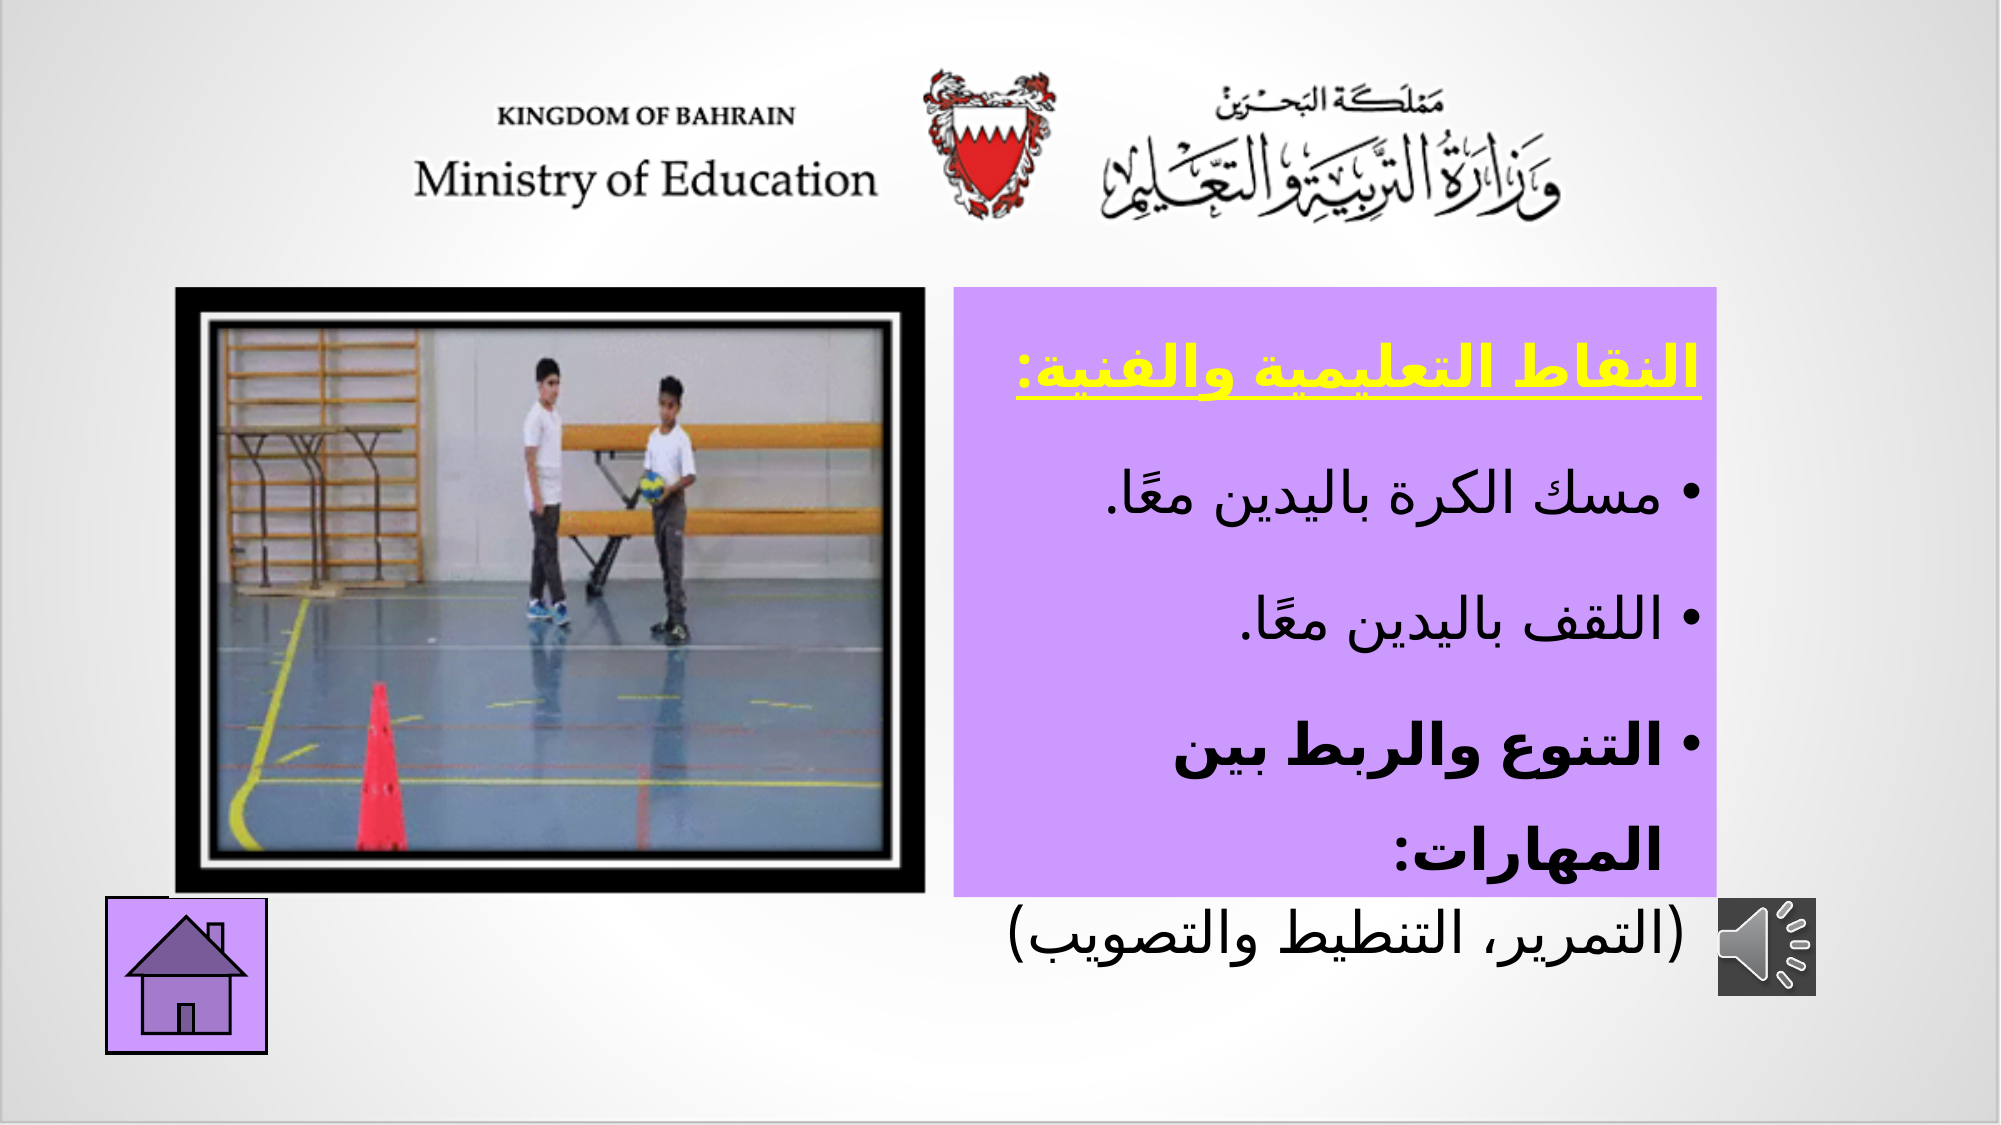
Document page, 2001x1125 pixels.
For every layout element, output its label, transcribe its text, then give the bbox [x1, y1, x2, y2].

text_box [1716, 897, 1817, 998]
picture [0, 0, 2001, 1125]
list النقاط التعليمية والفنية: مسك الكرة باليدين معًا. اللقف باليدين معًا. التنوع والربط بين المهارات: (التمرير، التنطيط والتصويب) [953, 287, 1717, 898]
text_box [105, 896, 268, 1055]
